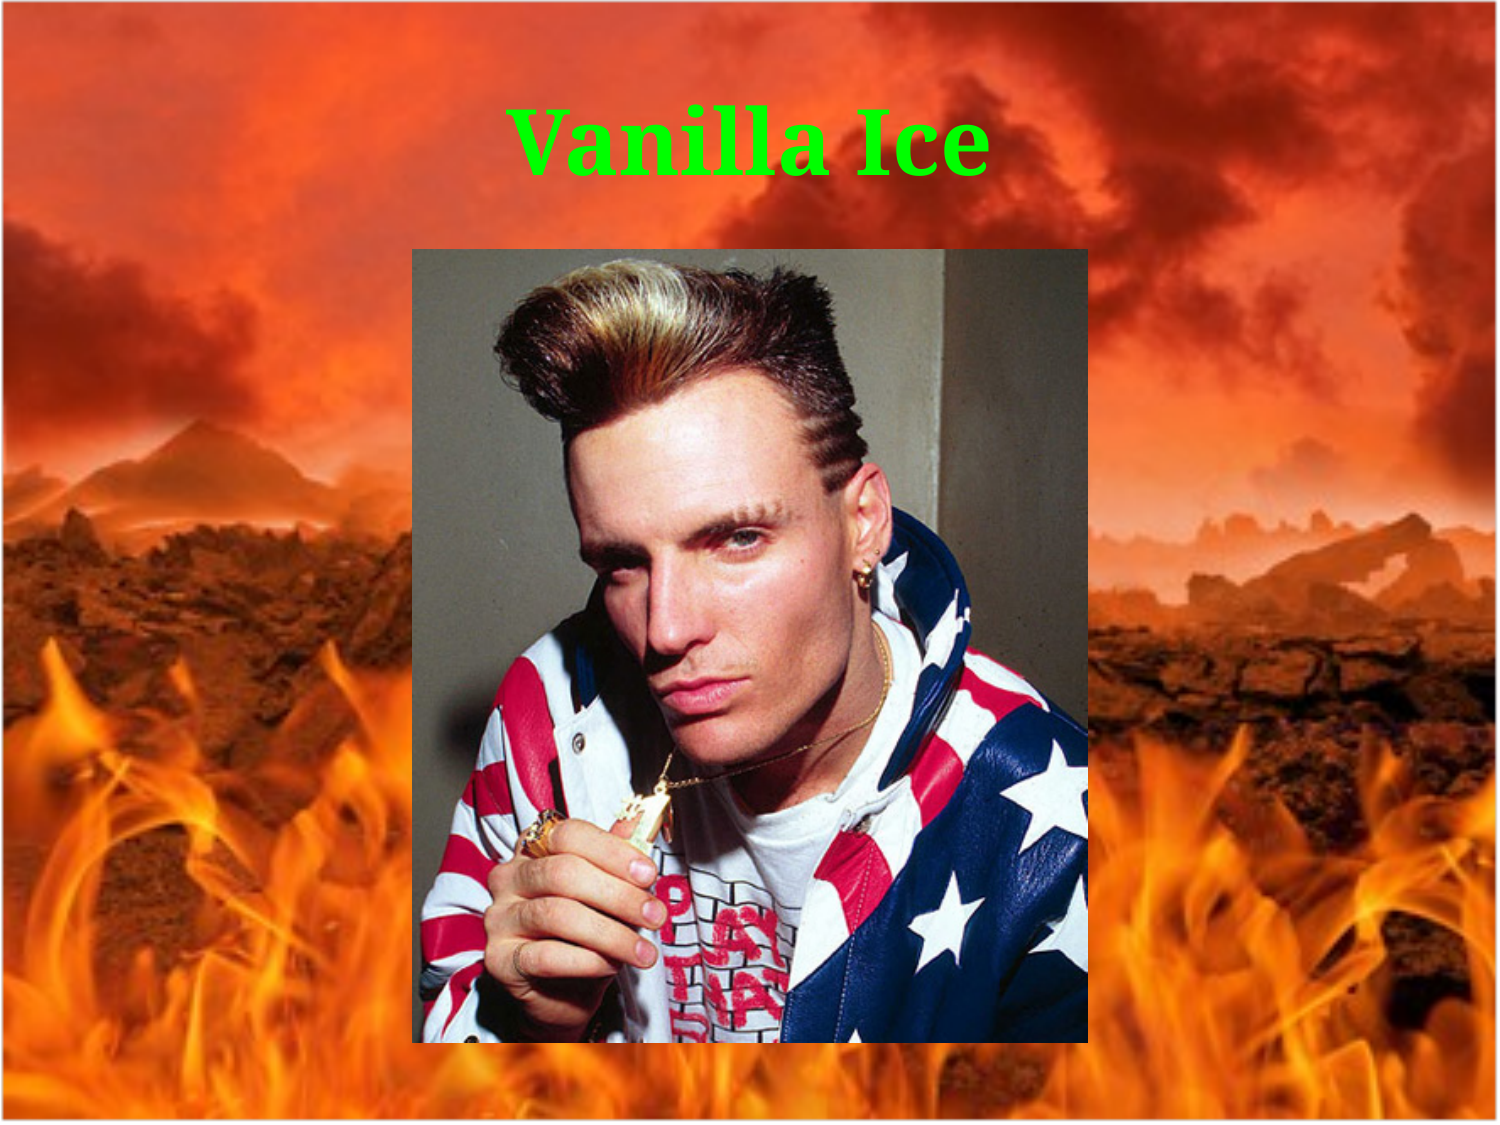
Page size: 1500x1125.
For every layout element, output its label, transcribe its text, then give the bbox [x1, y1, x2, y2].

picture [0, 0, 1500, 1125]
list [412, 249, 1088, 1044]
title Vanilla Ice [75, 45, 1425, 233]
